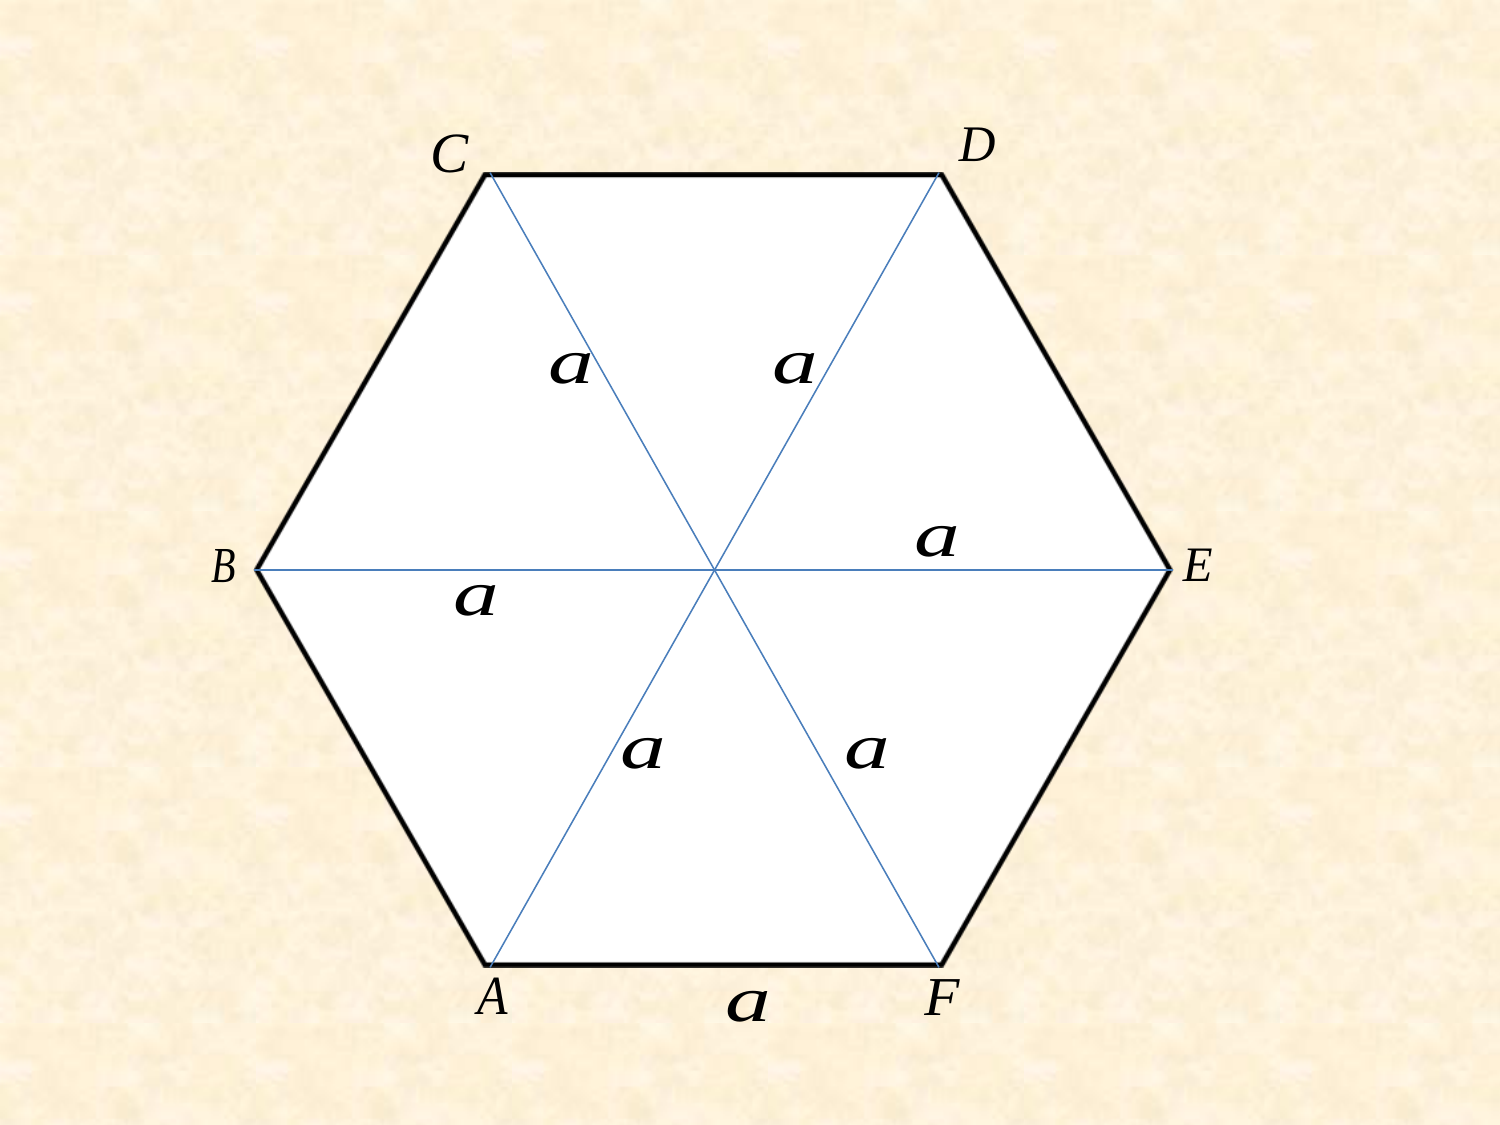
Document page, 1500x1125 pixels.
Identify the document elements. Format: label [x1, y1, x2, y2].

text_box [537, 341, 610, 398]
text_box [950, 117, 1006, 170]
text_box [204, 538, 243, 590]
text_box [760, 341, 833, 398]
text_box [915, 967, 974, 1024]
text_box [489, 172, 940, 569]
text_box [489, 579, 940, 968]
text_box [466, 967, 514, 1023]
text_box [441, 573, 514, 630]
picture [0, 0, 1500, 1125]
text_box [1174, 538, 1221, 589]
text_box [424, 123, 479, 185]
text_box [902, 514, 976, 571]
text_box [832, 727, 905, 783]
text_box [608, 727, 681, 783]
text_box [713, 979, 786, 1036]
